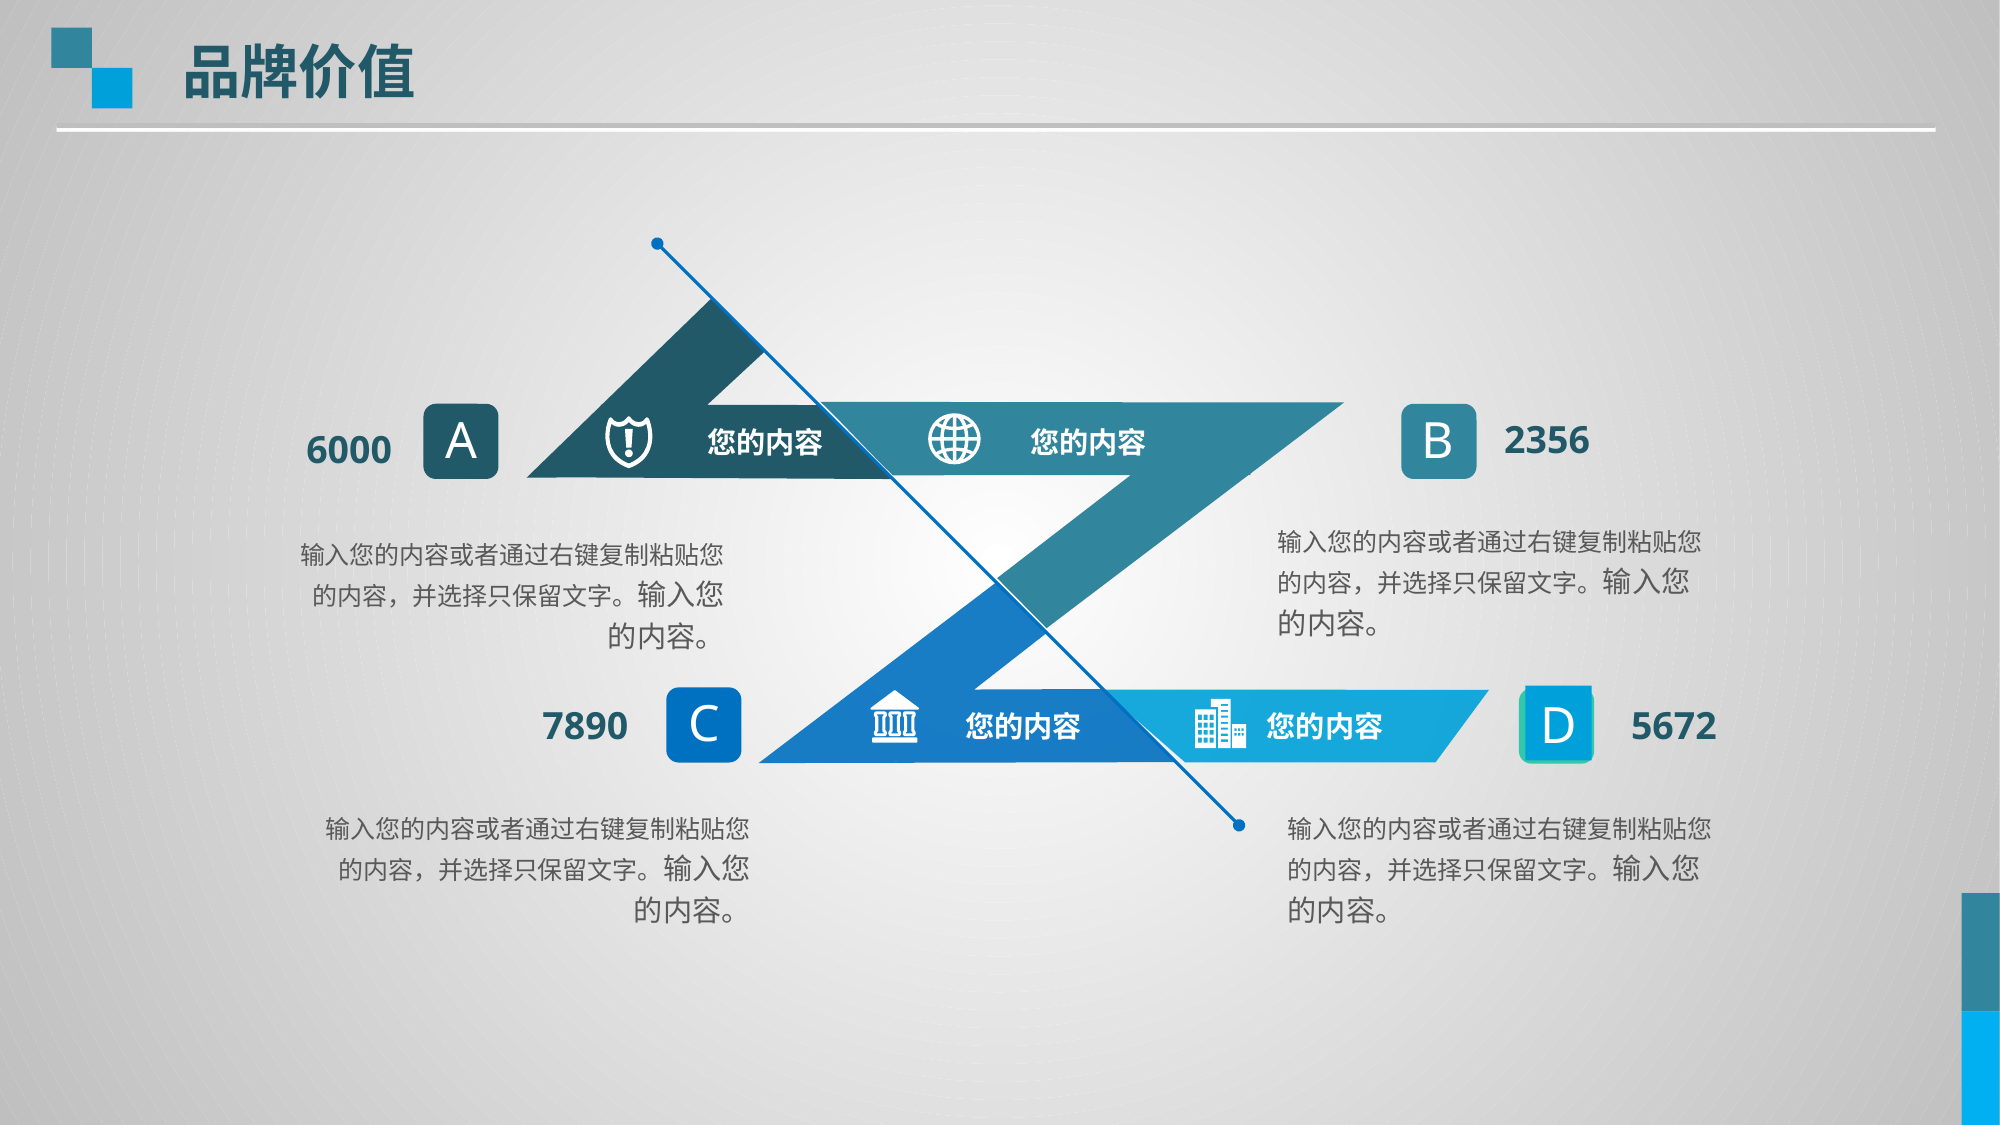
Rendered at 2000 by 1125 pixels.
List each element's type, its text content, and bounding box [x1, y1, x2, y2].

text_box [665, 684, 742, 766]
text_box 品牌价值 [167, 27, 605, 113]
text_box 2356 [1492, 410, 1602, 468]
text_box 输入您的内容或者通过右键复制粘贴您的内容，并选择只保留文字。输入您的内容。 [285, 526, 652, 661]
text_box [1244, 689, 1490, 763]
text_box 7890 [531, 696, 640, 753]
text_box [874, 242, 1291, 563]
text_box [1401, 400, 1477, 480]
text_box 输入您的内容或者通过右键复制粘贴您的内容，并选择只保留文字。输入您的内容。 [1263, 513, 1718, 648]
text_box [657, 243, 1240, 826]
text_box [1518, 685, 1595, 764]
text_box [526, 298, 652, 480]
text_box 输入您的内容或者通过右键复制粘贴您的内容，并选择只保留文字。输入您的内容。 [311, 800, 766, 935]
text_box 5672 [1619, 696, 1729, 753]
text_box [423, 400, 499, 482]
text_box 6000 [294, 420, 404, 477]
text_box 输入您的内容或者通过右键复制粘贴您的内容，并选择只保留文字。输入您的内容。 [1272, 800, 1728, 935]
